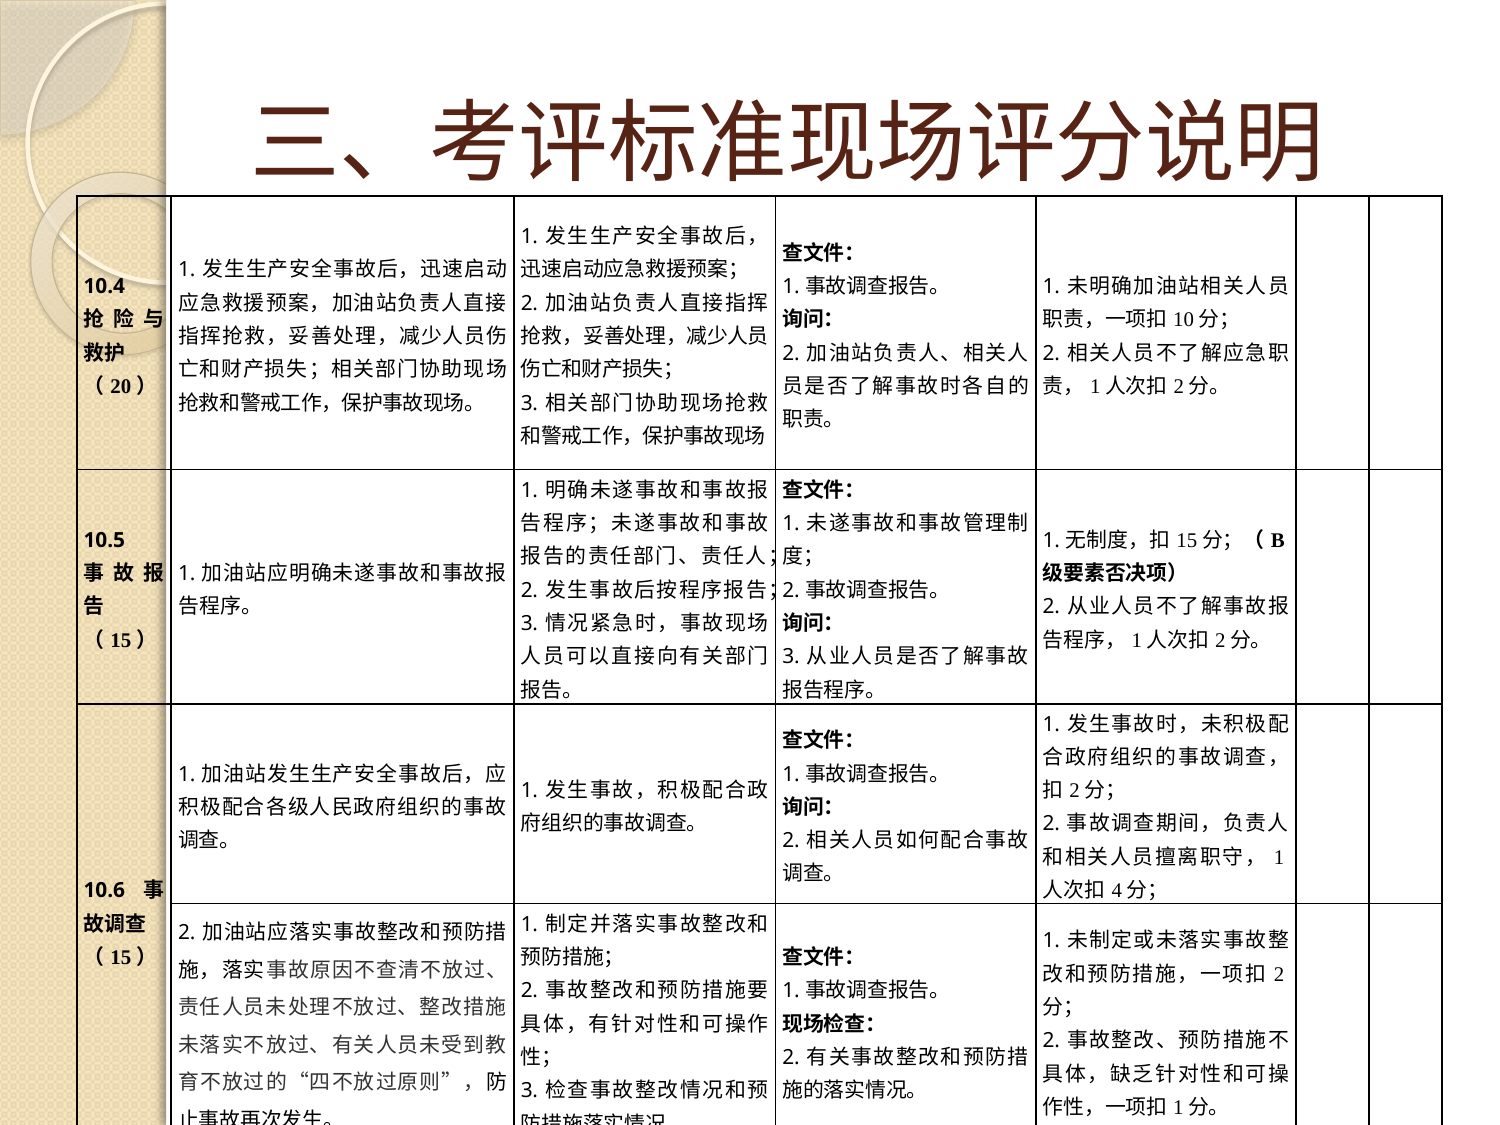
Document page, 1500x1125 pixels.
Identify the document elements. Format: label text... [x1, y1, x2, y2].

table_cell [1370, 904, 1441, 1125]
title 三、考评标准现场评分说明 [235, 45, 1466, 233]
table_cell 1.加油站应明确未遂事故和事故报告程序。 [172, 470, 513, 703]
table_cell 查文件： 1.未遂事故和事故管理制度； 2.事故调查报告。 询问： 3.从业人员是否了解事故报告程序。 [776, 470, 1035, 703]
table_cell 1.发生事故，积极配合政府组织的事故调查。 [515, 705, 775, 903]
table_cell [1297, 470, 1368, 703]
table_cell 1.加油站发生生产安全事故后，应积极配合各级人民政府组织的事故调查。 [172, 705, 513, 903]
table_header 10.4 抢险与救护 （20） [78, 197, 170, 469]
table_cell 查文件： 1.事故调查报告。 询问： 2.相关人员如何配合事故调查。 [776, 705, 1035, 903]
table_cell [1370, 705, 1441, 903]
table_header [1370, 197, 1441, 469]
table_header [1297, 197, 1368, 469]
table_cell 查文件： 1.事故调查报告。 现场检查： 2.有关事故整改和预防措施的落实情况。 [776, 904, 1035, 1125]
table_cell 1.未制定或未落实事故整改和预防措施，一项扣2分； 2.事故整改、预防措施不具体，缺乏针对性和可操作性，一项扣1分。 [1037, 904, 1295, 1125]
table_cell 1.发生事故时，未积极配合政府组织的事故调查，扣2分； 2.事故调查期间，负责人和相关人员擅离职守，1人次扣4分； [1037, 705, 1295, 903]
table_header 1.发生生产安全事故后，迅速启动应急救援预案，加油站负责人直接指挥抢救，妥善处理，减少人员伤亡和财产损失；相关部门协助现场抢救和警戒工作，保护事故现场。 [172, 197, 513, 469]
table_header 1.未明确加油站相关人员职责，一项扣10分； 2.相关人员不了解应急职责，1人次扣2分。 [1037, 197, 1295, 469]
table_cell [1297, 705, 1368, 903]
table_cell 10.5 事故报告（15） [78, 470, 170, 703]
table_header 查文件： 1.事故调查报告。 询问： 2.加油站负责人、相关人员是否了解事故时各自的职责。 [776, 197, 1035, 469]
table_cell 2.加油站应落实事故整改和预防措施，落实事故原因不查清不放过、责任人员未处理不放过、整改措施未落实不放过、有关人员未受到教育不放过的“四不放过原则”，防止事故再次发生。 [172, 904, 513, 1125]
table_cell 1.无制度，扣15分；（B级要素否决项） 2.从业人员不了解事故报告程序，1人次扣2分。 [1037, 470, 1295, 703]
table_cell [1297, 904, 1368, 1125]
table_cell 1.明确未遂事故和事故报告程序；未遂事故和事故报告的责任部门、责任人； 2.发生事故后按程序报告； 3.情况紧急时，事故现场人员可以直接向有关部门报告。 [515, 470, 775, 703]
table_header 1.发生生产安全事故后，迅速启动应急救援预案； 2.加油站负责人直接指挥抢救，妥善处理，减少人员伤亡和财产损失； 3.相关部门协助现场抢救和警戒工作，保护事故现场 [515, 197, 775, 469]
table_cell 1.制定并落实事故整改和预防措施； 2.事故整改和预防措施要具体，有针对性和可操作性； 3.检查事故整改情况和预防措施落实情况。 [515, 904, 775, 1125]
table_cell 10.6事故调查 （15） [78, 705, 170, 1125]
table_cell [1370, 470, 1441, 703]
